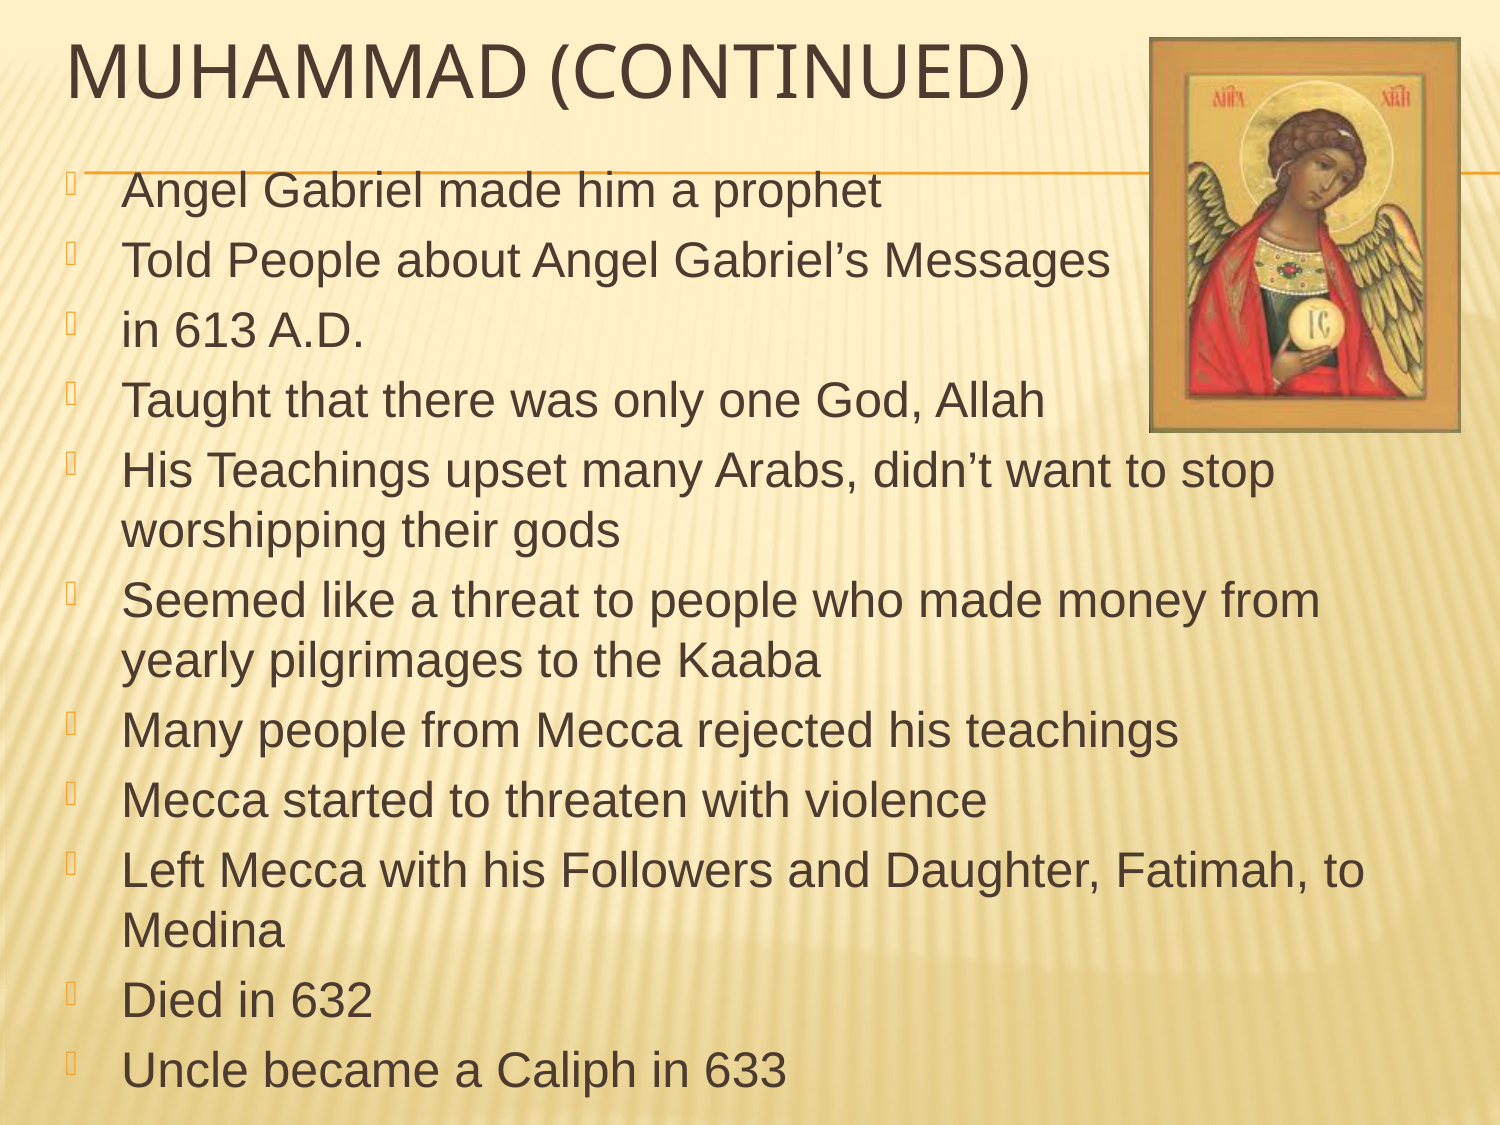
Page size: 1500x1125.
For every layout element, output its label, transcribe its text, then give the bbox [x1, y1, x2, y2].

title Muhammad (Continued) [50, 0, 1475, 138]
picture [1149, 37, 1462, 434]
list Angel Gabriel made him a prophet Told People about Angel Gabriel’s Messages in 613 A.D. Taught that there was only one God, Allah His Teachings upset many Arabs, didn’t want to stop worshipping their gods Seemed like a threat to people who made money from yearly pilgrimages to the Kaaba Many people from Mecca rejected his teachings Mecca started to threaten with violence Left Mecca with his Followers and Daughter, Fatimah, to Medina Died in 632 Uncle became a Caliph in 633 [49, 149, 1476, 893]
